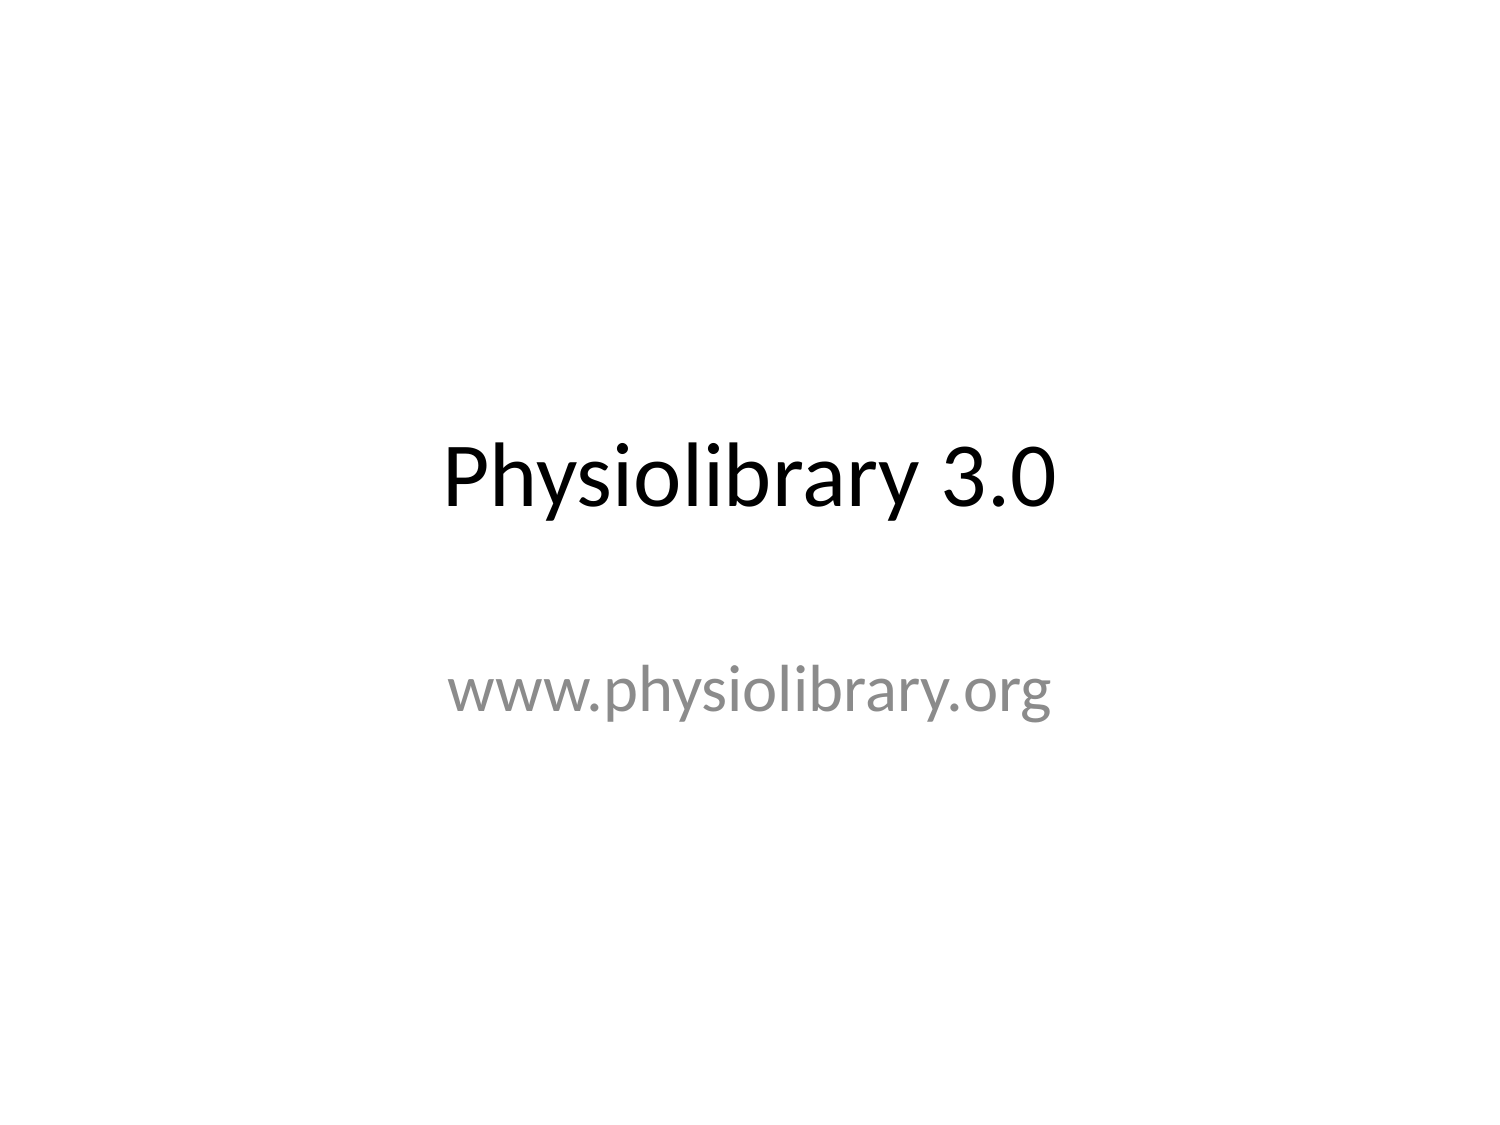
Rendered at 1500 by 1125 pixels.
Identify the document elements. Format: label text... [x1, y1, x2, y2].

title Physiolibrary 3.0 [112, 349, 1388, 591]
subtitle www.physiolibrary.org [225, 637, 1275, 925]
